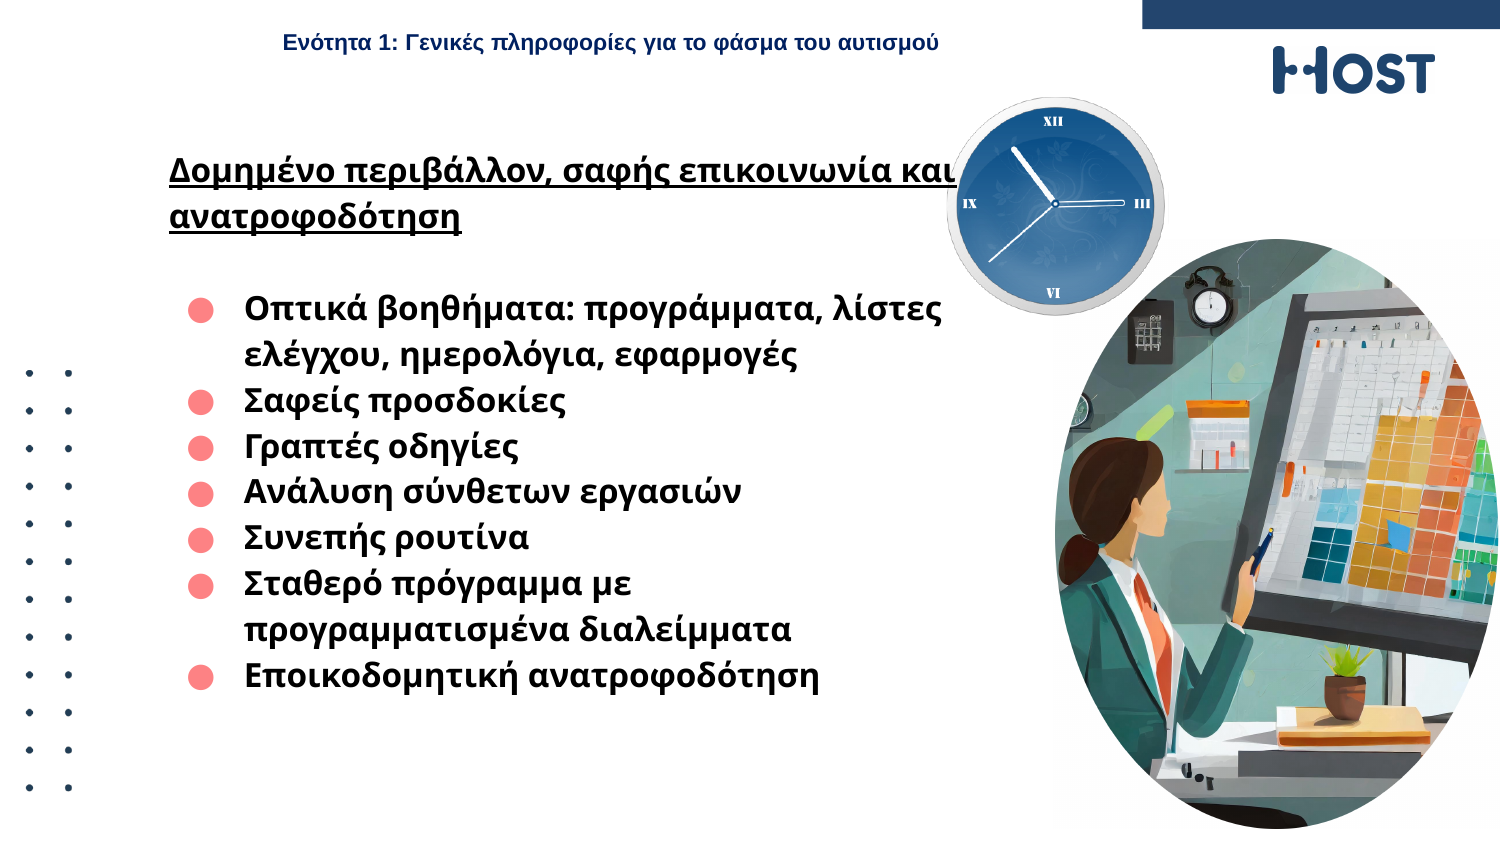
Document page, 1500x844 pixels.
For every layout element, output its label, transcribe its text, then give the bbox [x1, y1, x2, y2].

text_box Ενότητα 1: Γενικές πληροφορίες για το φάσμα του αυτισμού [267, 10, 1135, 68]
picture [1273, 46, 1435, 94]
picture [946, 73, 1500, 829]
picture [0, 370, 100, 806]
text_box Δομημένο περιβάλλον, σαφής επικοινωνία και ανατροφοδότηση Οπτικά βοηθήματα: προγράμματα, λίστες ελέγχου, ημερολόγια, εφαρμογές Σαφείς προσδοκίες Γραπτές οδηγίες Ανάλυση σύνθετων εργασιών Συνεπής ρουτίνα Σταθερό πρόγραμμα με προγραμματισμένα διαλείμματα Εποικοδομητική ανατροφοδότηση [153, 128, 981, 801]
